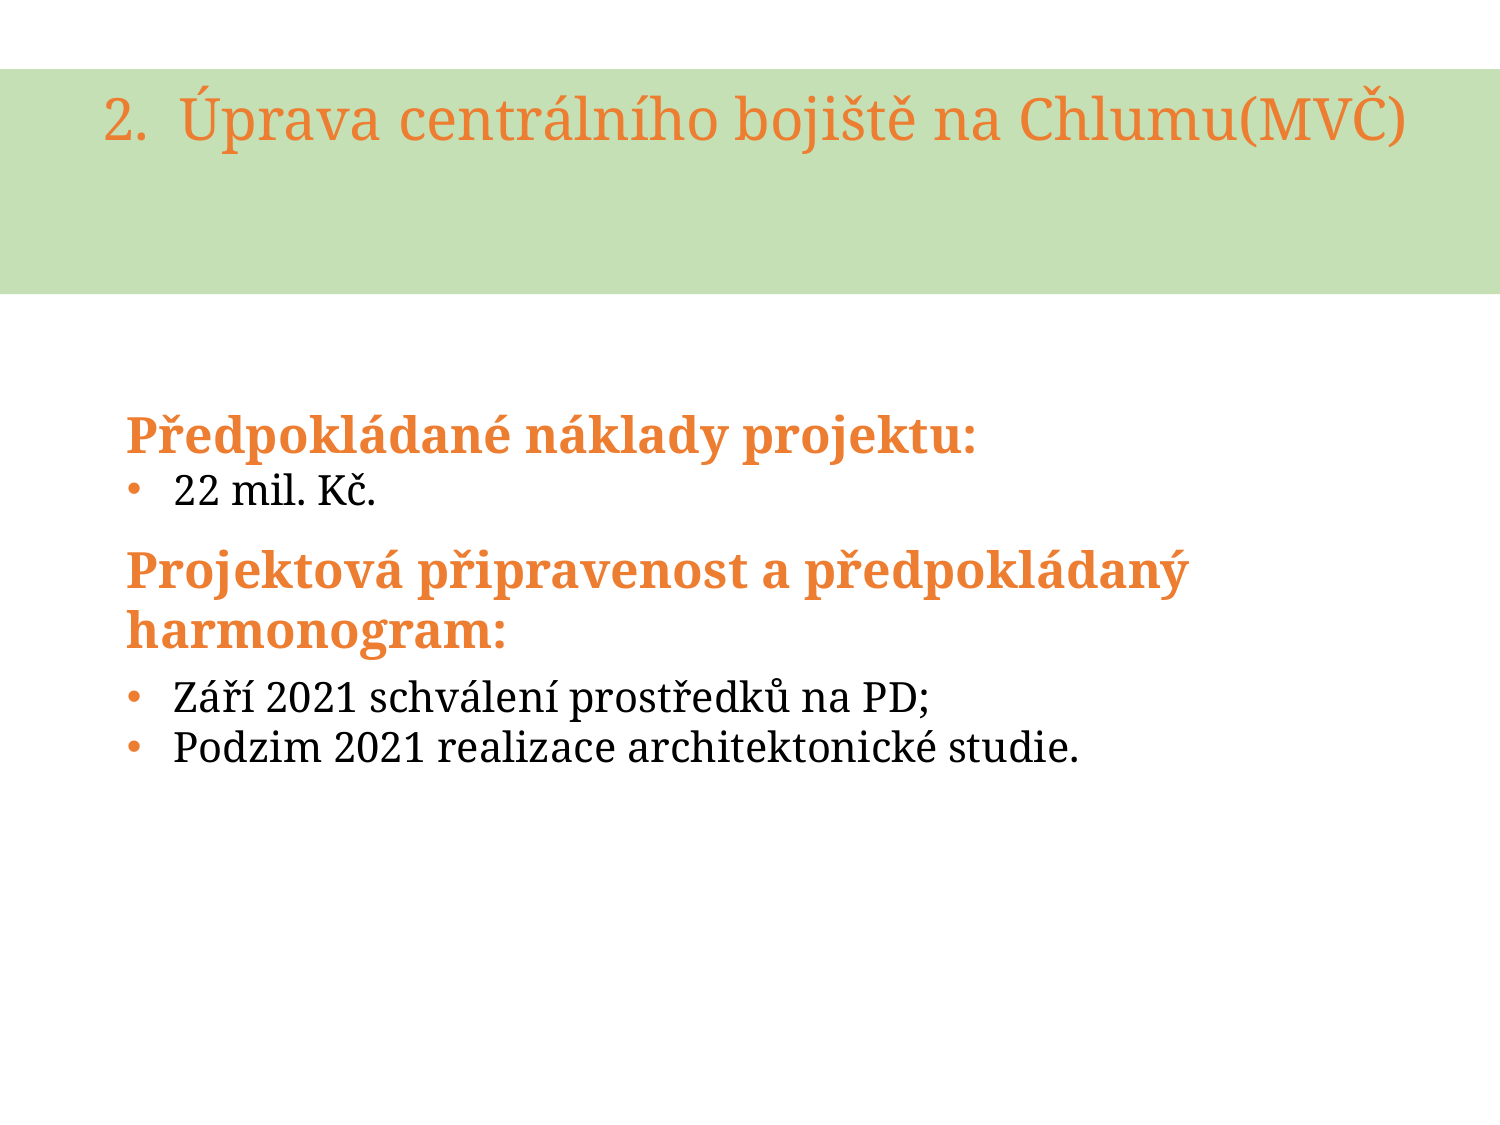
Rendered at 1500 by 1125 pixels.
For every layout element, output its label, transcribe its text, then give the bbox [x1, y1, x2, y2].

text_box 2. Úprava centrálního bojiště na Chlumu(MVČ) [87, 82, 1476, 281]
text_box Předpokládané náklady projektu: 22 mil. Kč. Projektová připravenost a předpokládaný harmonogram: Září 2021 schválení prostředků na PD; Podzim 2021 realizace architektonické studie. [112, 346, 1458, 779]
text_box [0, 68, 1500, 295]
